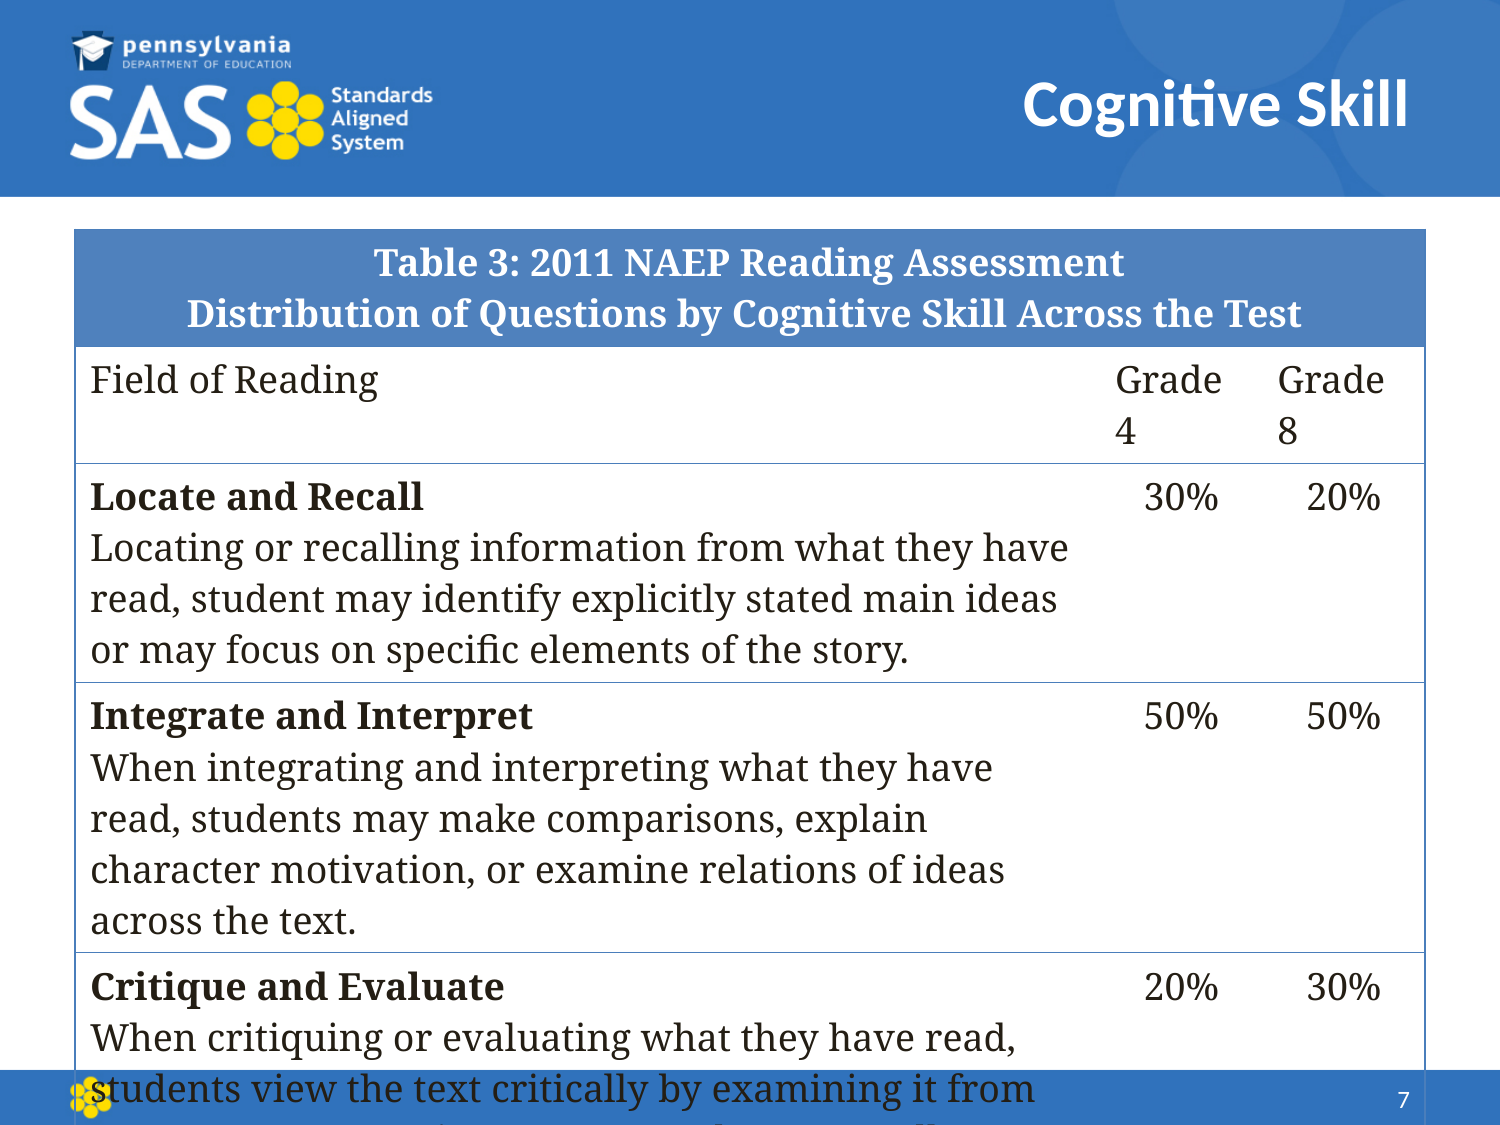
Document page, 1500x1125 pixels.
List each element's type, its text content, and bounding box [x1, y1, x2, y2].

table_cell 20% [1100, 953, 1262, 1125]
picture [0, 0, 1500, 1125]
table_cell Grade 8 [1262, 347, 1424, 463]
table_cell 50% [1262, 683, 1424, 952]
table_cell 20% [1262, 464, 1424, 682]
table_cell Field of Reading [76, 347, 1100, 463]
table_cell 50% [1100, 683, 1262, 952]
table_cell 30% [1100, 464, 1262, 682]
title Cognitive Skill [748, 0, 1426, 201]
table_cell Integrate and Interpret When integrating and interpreting what they have read, students may make comparisons, explain character motivation, or examine relations of ideas across the text. [76, 683, 1100, 952]
table_cell Grade 4 [1100, 347, 1262, 463]
slide_number 7 [1247, 1072, 1425, 1125]
table_cell Critique and Evaluate When critiquing or evaluating what they have read, students view the text critically by examining it from numerous perspectives or may evaluate overall text quality or the effectiveness of particular aspects of the text. [76, 953, 1100, 1125]
table_cell Locate and Recall Locating or recalling information from what they have read, student may identify explicitly stated main ideas or may focus on specific elements of the story. [76, 464, 1100, 682]
table_header Table 3: 2011 NAEP Reading Assessment Distribution of Questions by Cognitive Skill Across the Test [76, 230, 1424, 346]
table_cell 30% [1262, 953, 1424, 1072]
